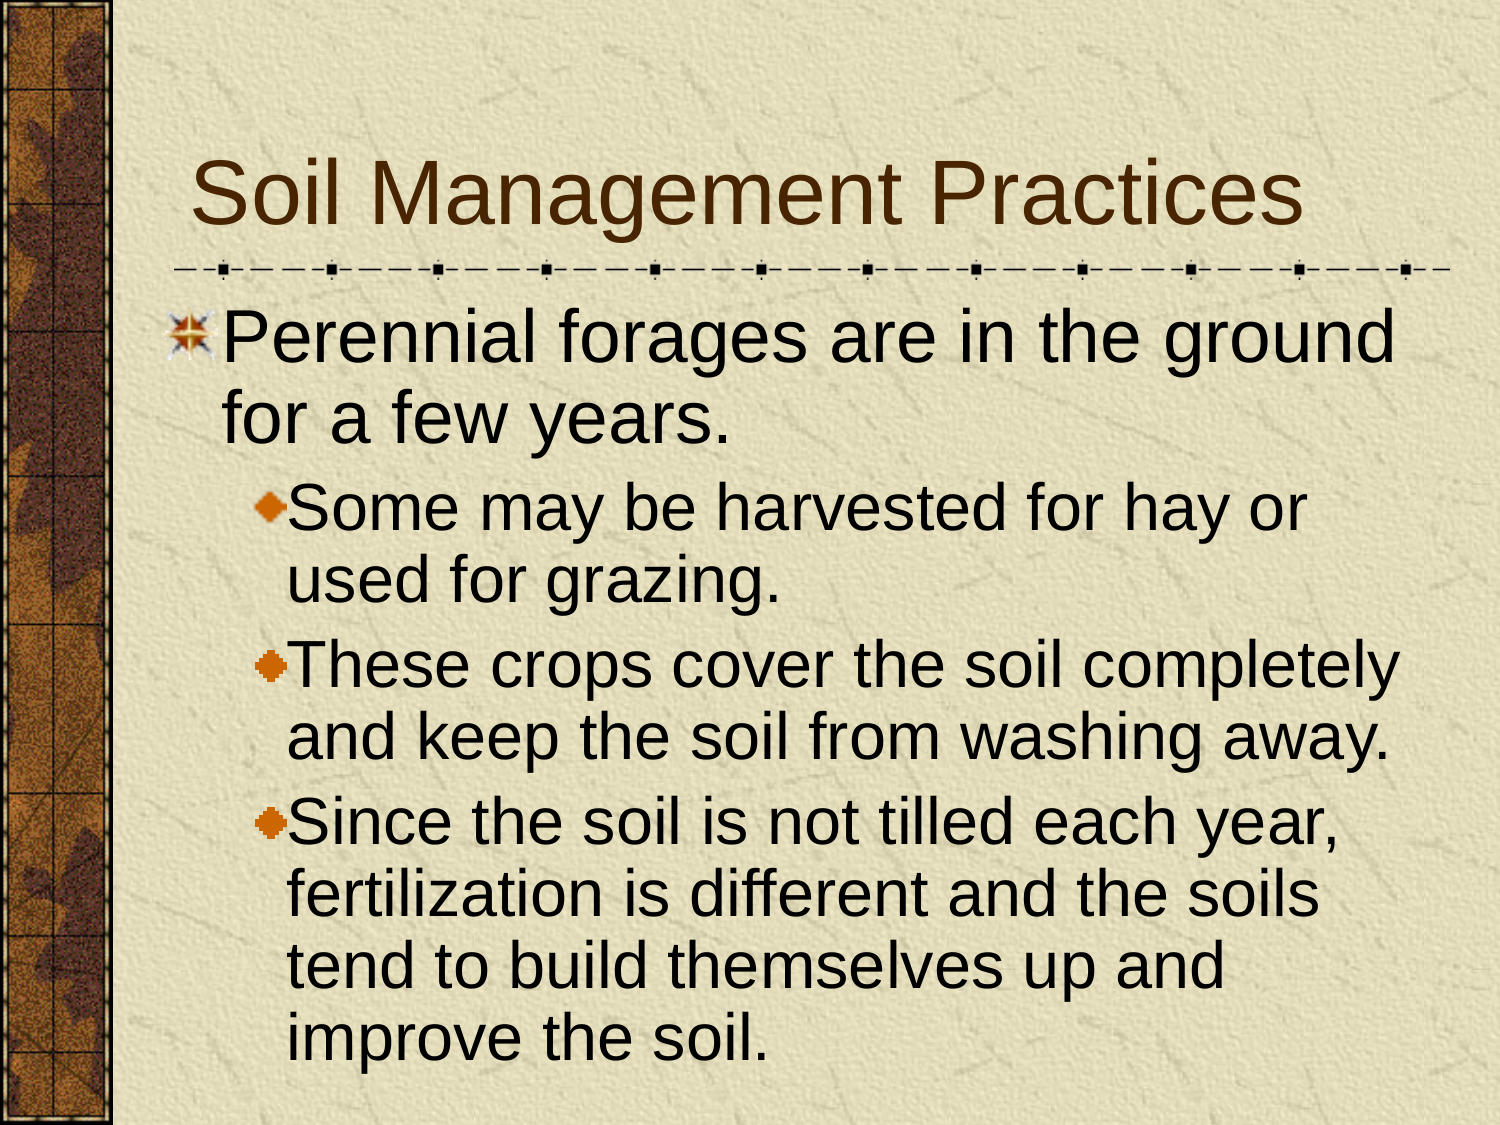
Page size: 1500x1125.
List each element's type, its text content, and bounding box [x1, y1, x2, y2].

picture [0, 0, 1500, 1125]
list Perennial forages are in the ground for a few years. Some may be harvested for hay or used for grazing. These crops cover the soil completely and keep the soil from washing away. Since the soil is not tilled each year, fertilization is different and the soils tend to build themselves up and improve the soil. [149, 289, 1449, 1076]
title Soil Management Practices [174, 62, 1451, 251]
